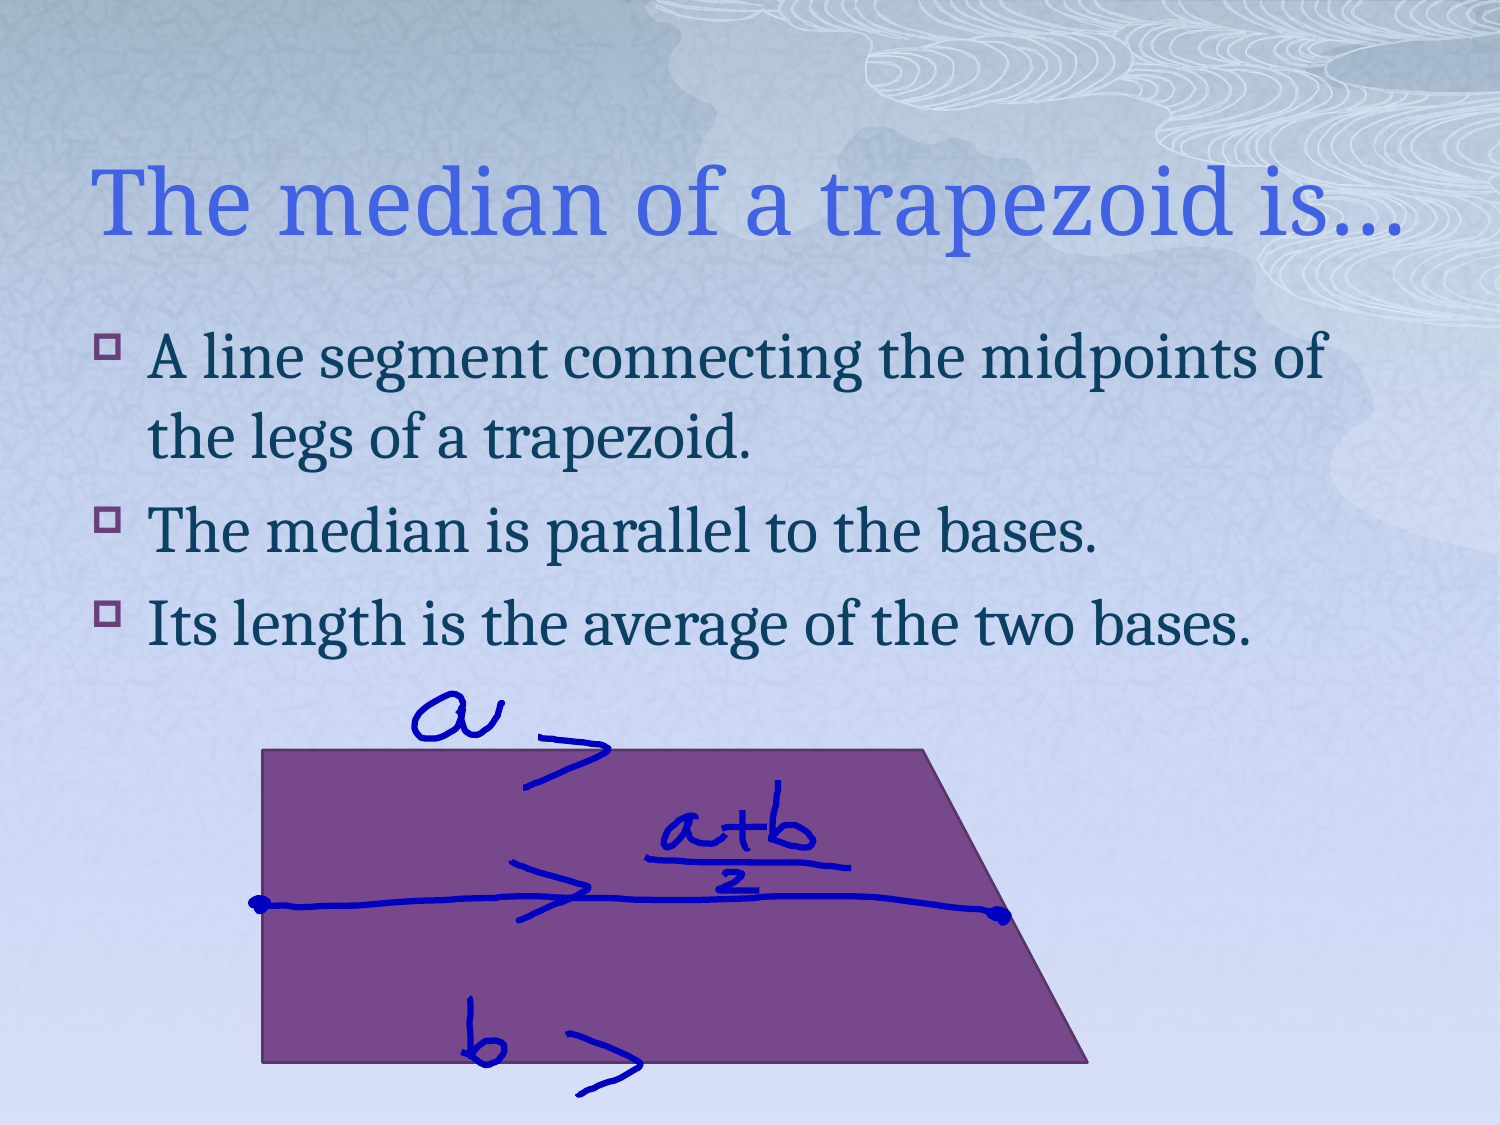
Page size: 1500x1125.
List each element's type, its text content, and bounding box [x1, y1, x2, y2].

text_box [770, 780, 814, 848]
text_box [461, 997, 505, 1066]
text_box [413, 693, 503, 740]
text_box [663, 815, 726, 848]
text_box [260, 895, 517, 909]
text_box [523, 736, 609, 788]
text_box [717, 871, 760, 892]
text_box [511, 860, 589, 921]
text_box [261, 748, 1089, 1064]
text_box [548, 895, 990, 912]
text_box [988, 908, 1010, 920]
text_box [721, 826, 741, 830]
text_box [250, 897, 269, 912]
text_box [1000, 919, 1008, 924]
title The median of a trapezoid is… [75, 105, 1425, 293]
text_box [741, 810, 749, 850]
list A line segment connecting the midpoints of the legs of a trapezoid. The median is parallel to the bases. Its length is the average of the two bases. [76, 304, 1430, 1032]
text_box [644, 856, 852, 869]
text_box [565, 1032, 641, 1096]
